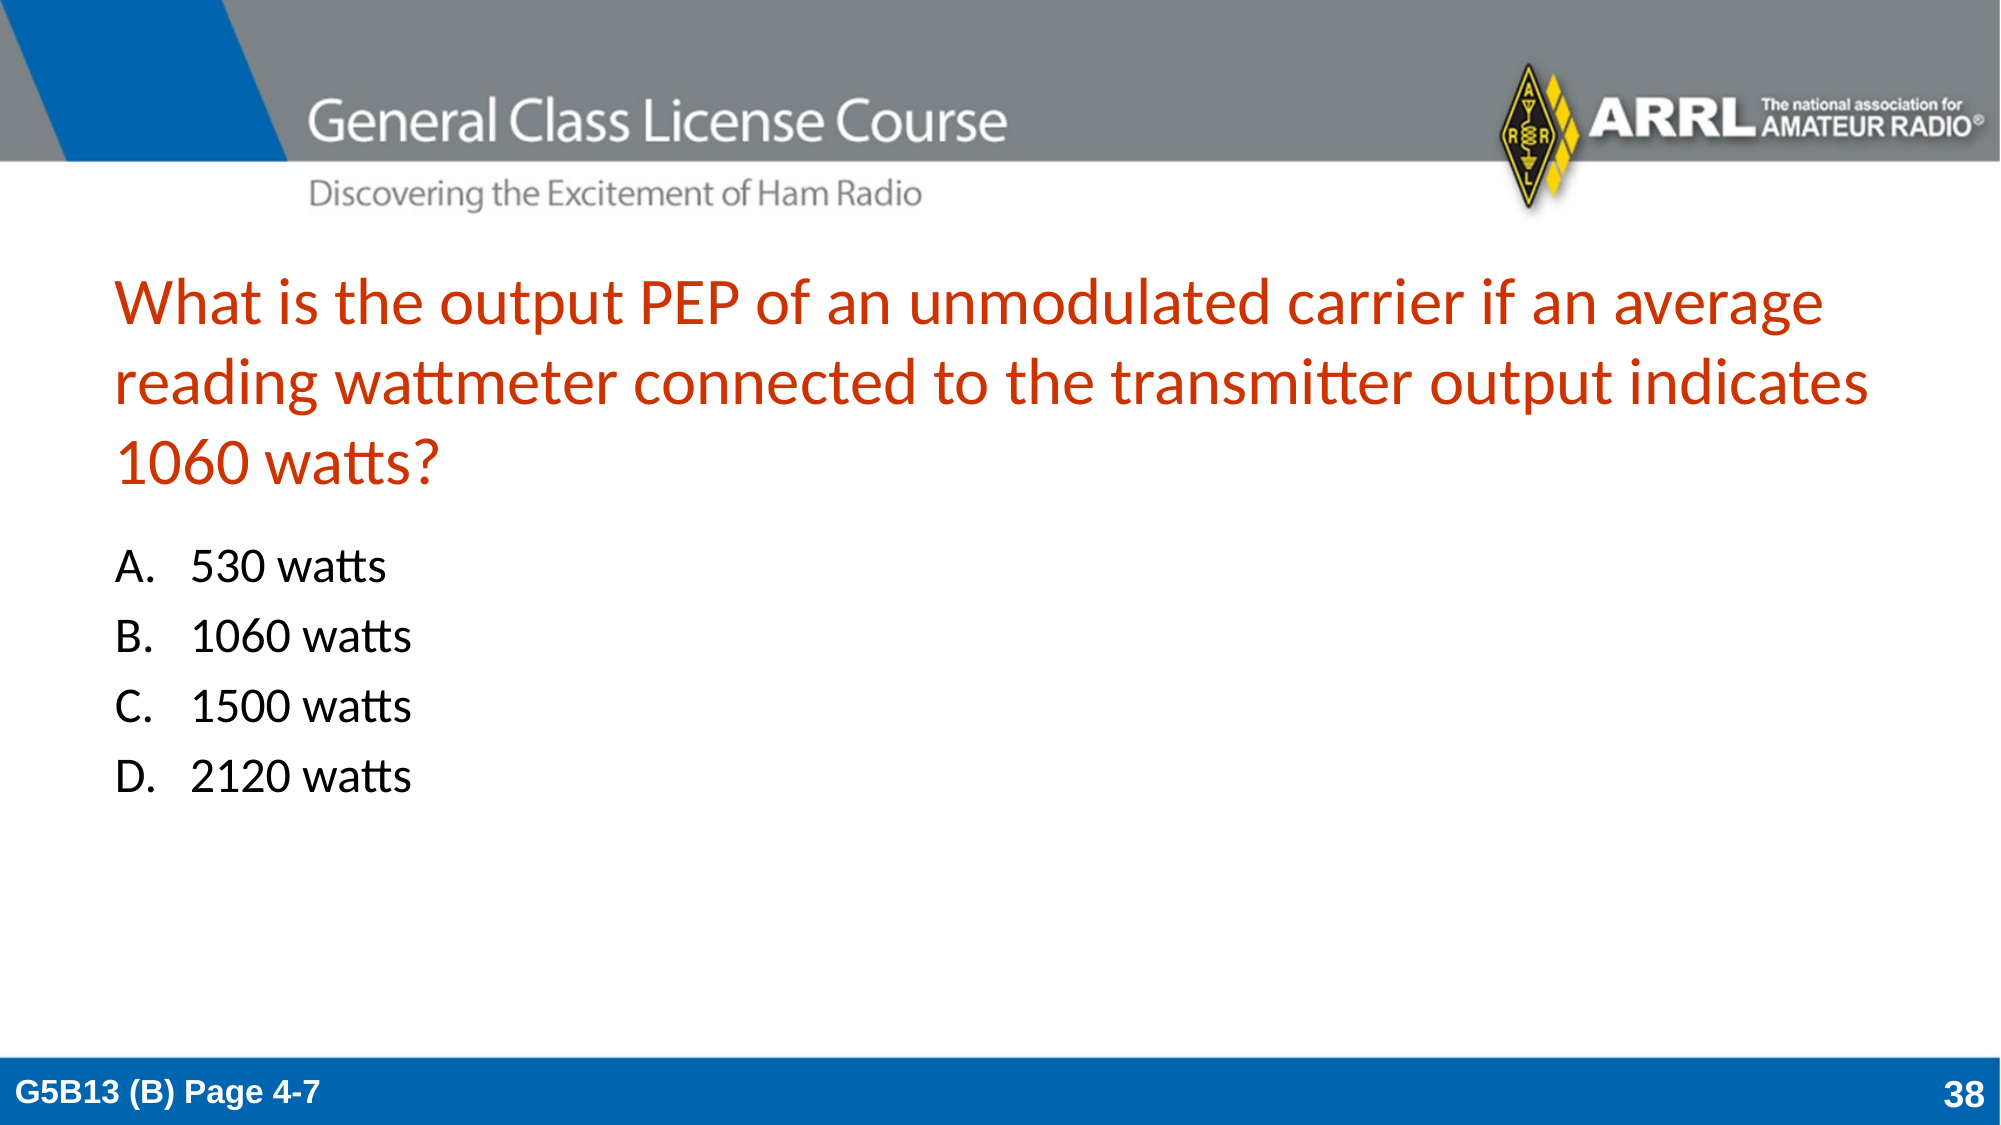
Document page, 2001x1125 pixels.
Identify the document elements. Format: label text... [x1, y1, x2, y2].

list 530 watts 1060 watts 1500 watts 2120 watts [99, 525, 1900, 1005]
title What is the output PEP of an unmodulated carrier if an average reading wattmeter connected to the transmitter output indicates 1060 watts? [99, 249, 1900, 388]
text_box 38 [1875, 1062, 2000, 1123]
text_box G5B13 (B) Page 4-7 [0, 1062, 1313, 1118]
picture [0, 0, 2001, 1125]
